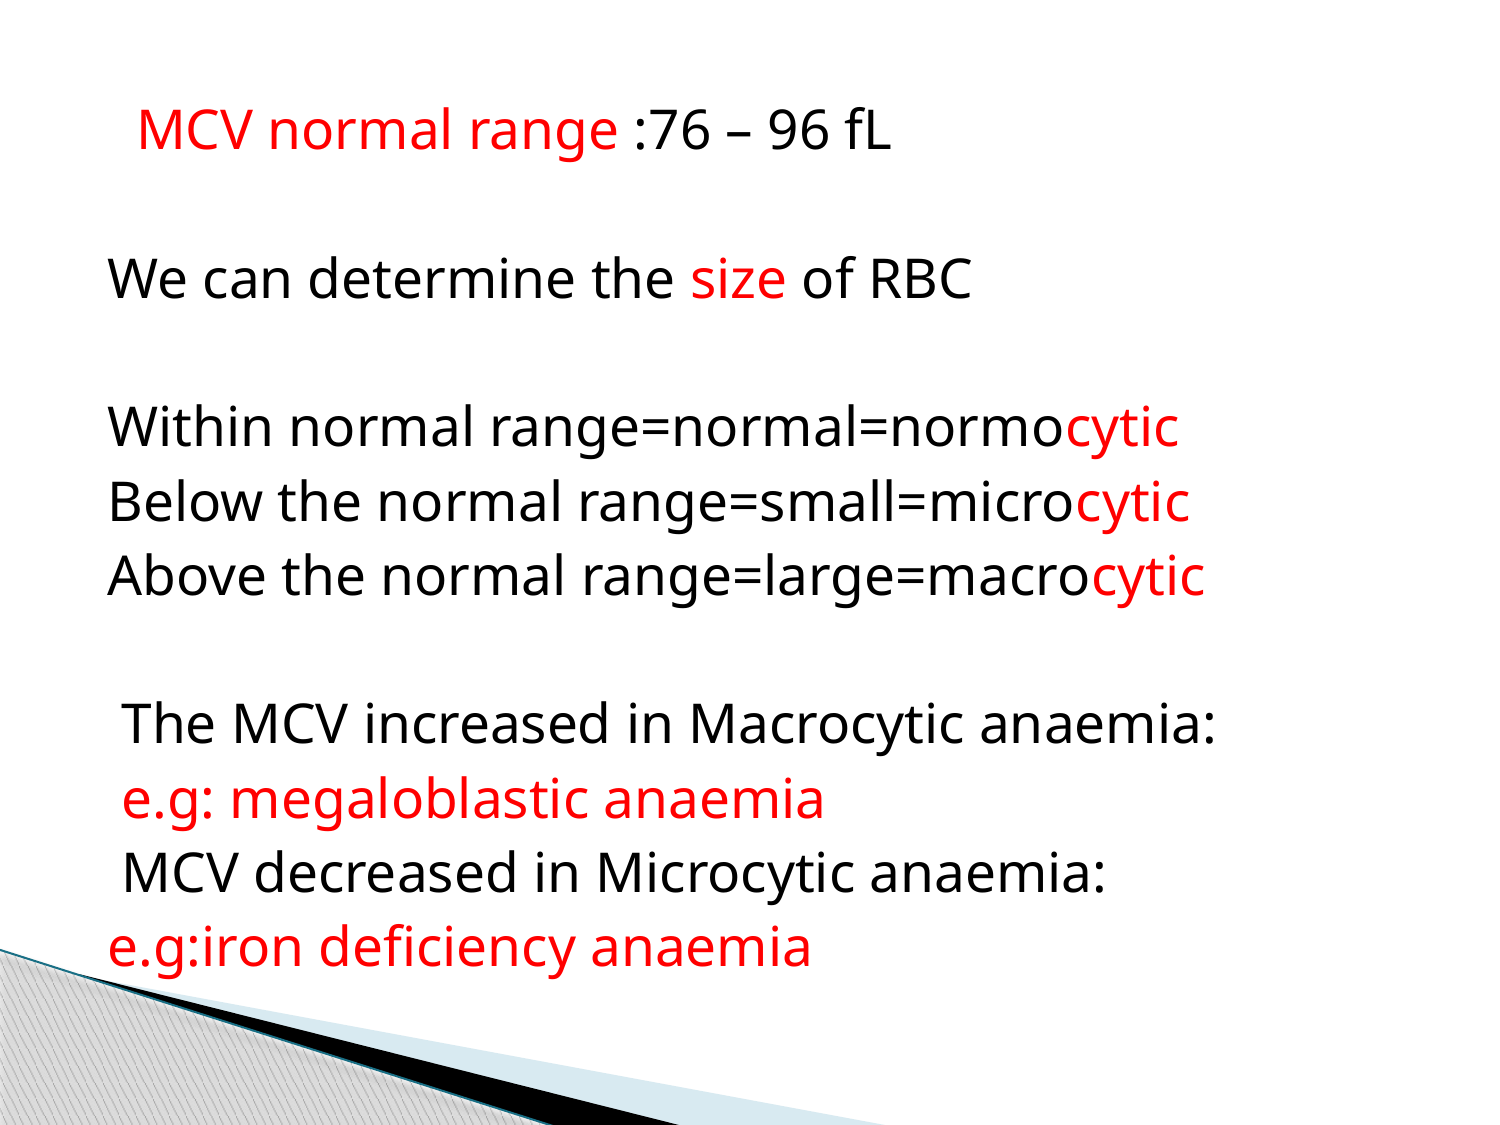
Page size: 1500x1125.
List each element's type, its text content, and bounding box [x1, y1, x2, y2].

list MCV normal range :76 – 96 fL We can determine the size of RBC Within normal range=normal=normocytic Below the normal range=small=microcytic Above the normal range=large=macrocytic The MCV increased in Macrocytic anaemia: e.g: megaloblastic anaemia MCV decreased in Microcytic anaemia: e.g:iron deficiency anaemia [75, 87, 1425, 986]
